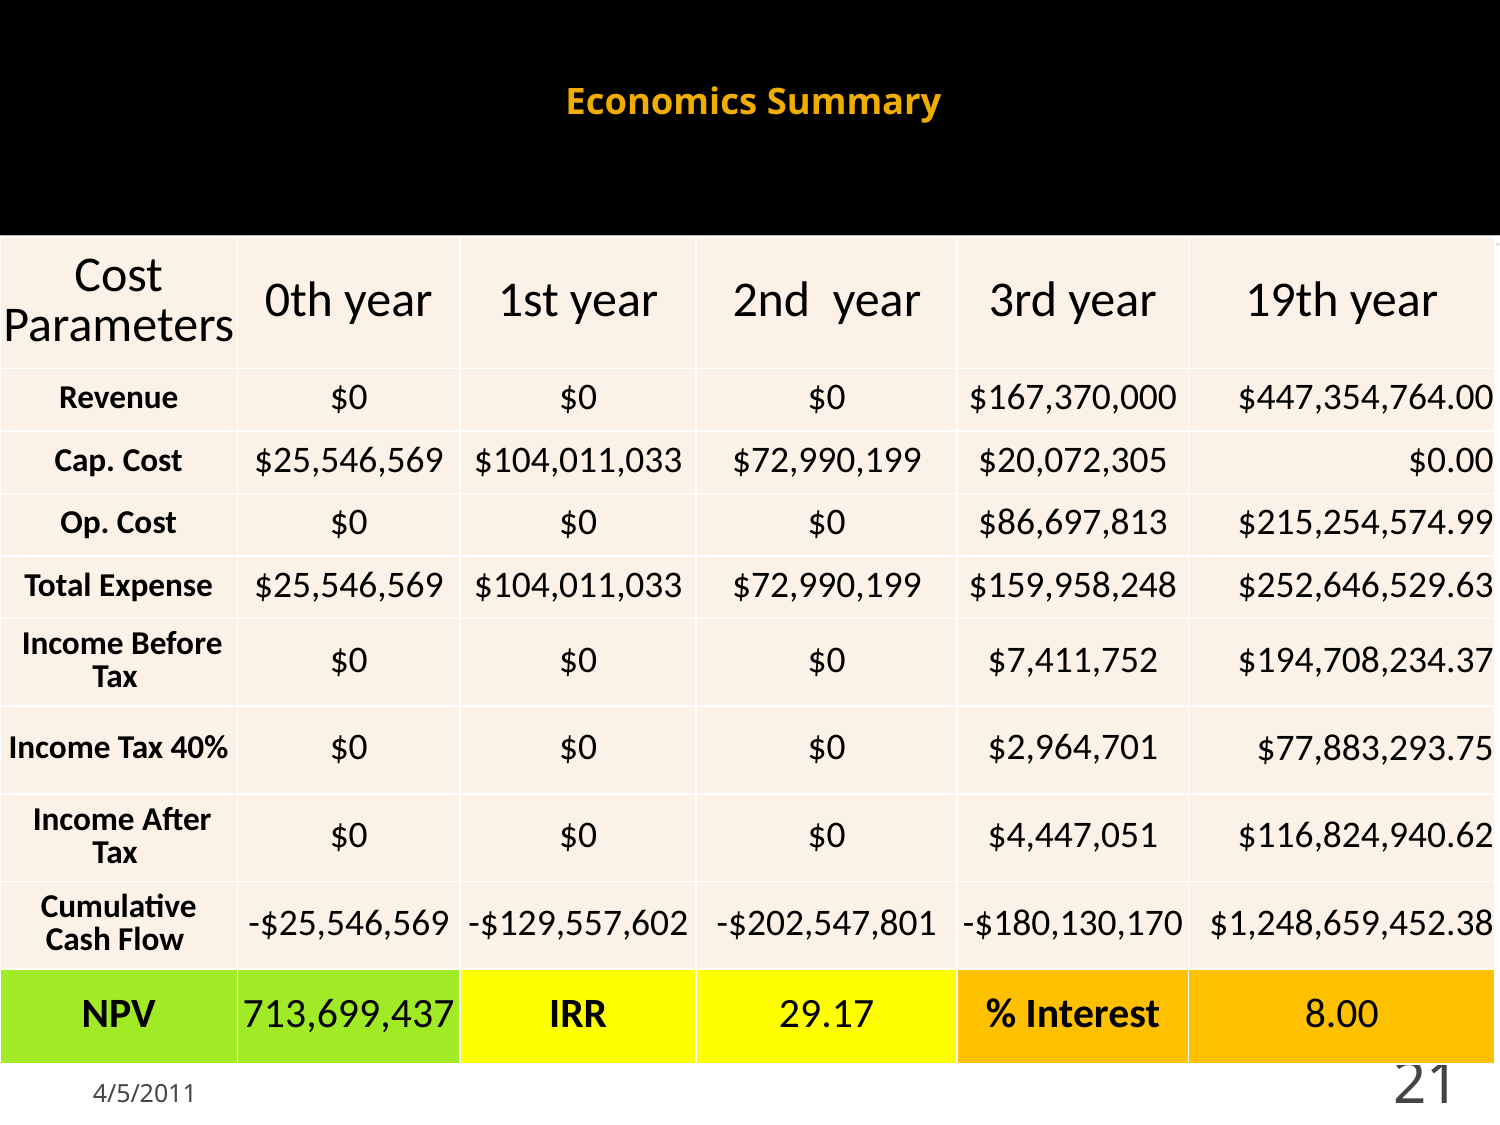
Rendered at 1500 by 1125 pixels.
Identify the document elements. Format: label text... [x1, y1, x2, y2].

table_header Cost Parameters [1, 238, 237, 368]
table_header 2nd year [697, 238, 956, 368]
table_cell $4,447,051 [958, 795, 1188, 881]
table_cell $116,824,940.62 [1189, 795, 1494, 881]
table_header 3rd year [958, 238, 1188, 368]
table_cell IRR [461, 970, 695, 1063]
table_cell $104,011,033 [461, 432, 695, 493]
table_cell Op. Cost [1, 494, 237, 555]
table_cell $0 [697, 494, 956, 555]
table_cell $0 [238, 369, 459, 430]
table_cell $0 [461, 494, 695, 555]
table_cell $0 [461, 369, 695, 430]
table_cell $0 [238, 795, 459, 881]
table_cell $104,011,033 [461, 557, 695, 618]
table_cell 713,699,437 [238, 970, 459, 1063]
title Economics Summary [75, 25, 1425, 175]
table_cell $0 [697, 795, 956, 881]
table_cell $1,248,659,452.38 [1189, 882, 1494, 968]
table_cell $0 [461, 795, 695, 881]
table_cell Income Tax 40% [1, 707, 237, 793]
table_cell 8.00 [1189, 970, 1494, 1063]
table_cell $0 [697, 707, 956, 793]
table_cell $0 [238, 707, 459, 793]
table_cell $25,546,569 [238, 557, 459, 618]
table_cell $25,546,569 [238, 432, 459, 493]
table_cell $7,411,752 [958, 619, 1188, 705]
table_cell 29.17 [697, 970, 956, 1063]
table_cell $194,708,234.37 [1189, 619, 1494, 705]
table_cell $2,964,701 [958, 707, 1188, 793]
table_cell $252,646,529.63 [1189, 557, 1494, 618]
table_cell $72,990,199 [697, 557, 956, 618]
table_header 1st year [461, 238, 695, 368]
table_cell Revenue [1, 369, 237, 430]
table_cell Cap. Cost [1, 432, 237, 493]
table_cell $0.00 [1189, 432, 1494, 493]
table_cell $86,697,813 [958, 494, 1188, 555]
table_header 0th year [238, 238, 459, 368]
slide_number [75, 1062, 425, 1108]
table_cell $72,990,199 [697, 432, 956, 493]
table_cell $77,883,293.75 [1189, 707, 1494, 793]
table_cell $167,370,000 [958, 369, 1188, 430]
table_cell -$202,547,801 [697, 882, 956, 968]
table_cell $0 [461, 619, 695, 705]
table_cell Cumulative Cash Flow [1, 882, 237, 968]
table_cell $0 [238, 619, 459, 705]
table_cell Total Expense [1, 557, 237, 618]
table_cell $0 [461, 707, 695, 793]
table_cell $215,254,574.99 [1189, 494, 1494, 555]
table_cell -$180,130,170 [958, 882, 1188, 968]
table_cell Income Before Tax [1, 619, 237, 705]
table_cell % Interest [958, 970, 1188, 1063]
table_header 19th year [1189, 238, 1494, 368]
table_cell $159,958,248 [958, 557, 1188, 618]
table_cell $0 [697, 619, 956, 705]
table_cell Income After Tax [1, 795, 237, 881]
table_cell $447,354,764.00 [1189, 369, 1494, 430]
table_cell -$129,557,602 [461, 882, 695, 968]
table_cell $20,072,305 [958, 432, 1188, 493]
table_cell $0 [238, 494, 459, 555]
table_cell $0 [697, 369, 956, 430]
table_cell NPV [1, 970, 237, 1063]
table_cell -$25,546,569 [238, 882, 459, 968]
slide_number 21 [1354, 1080, 1475, 1125]
